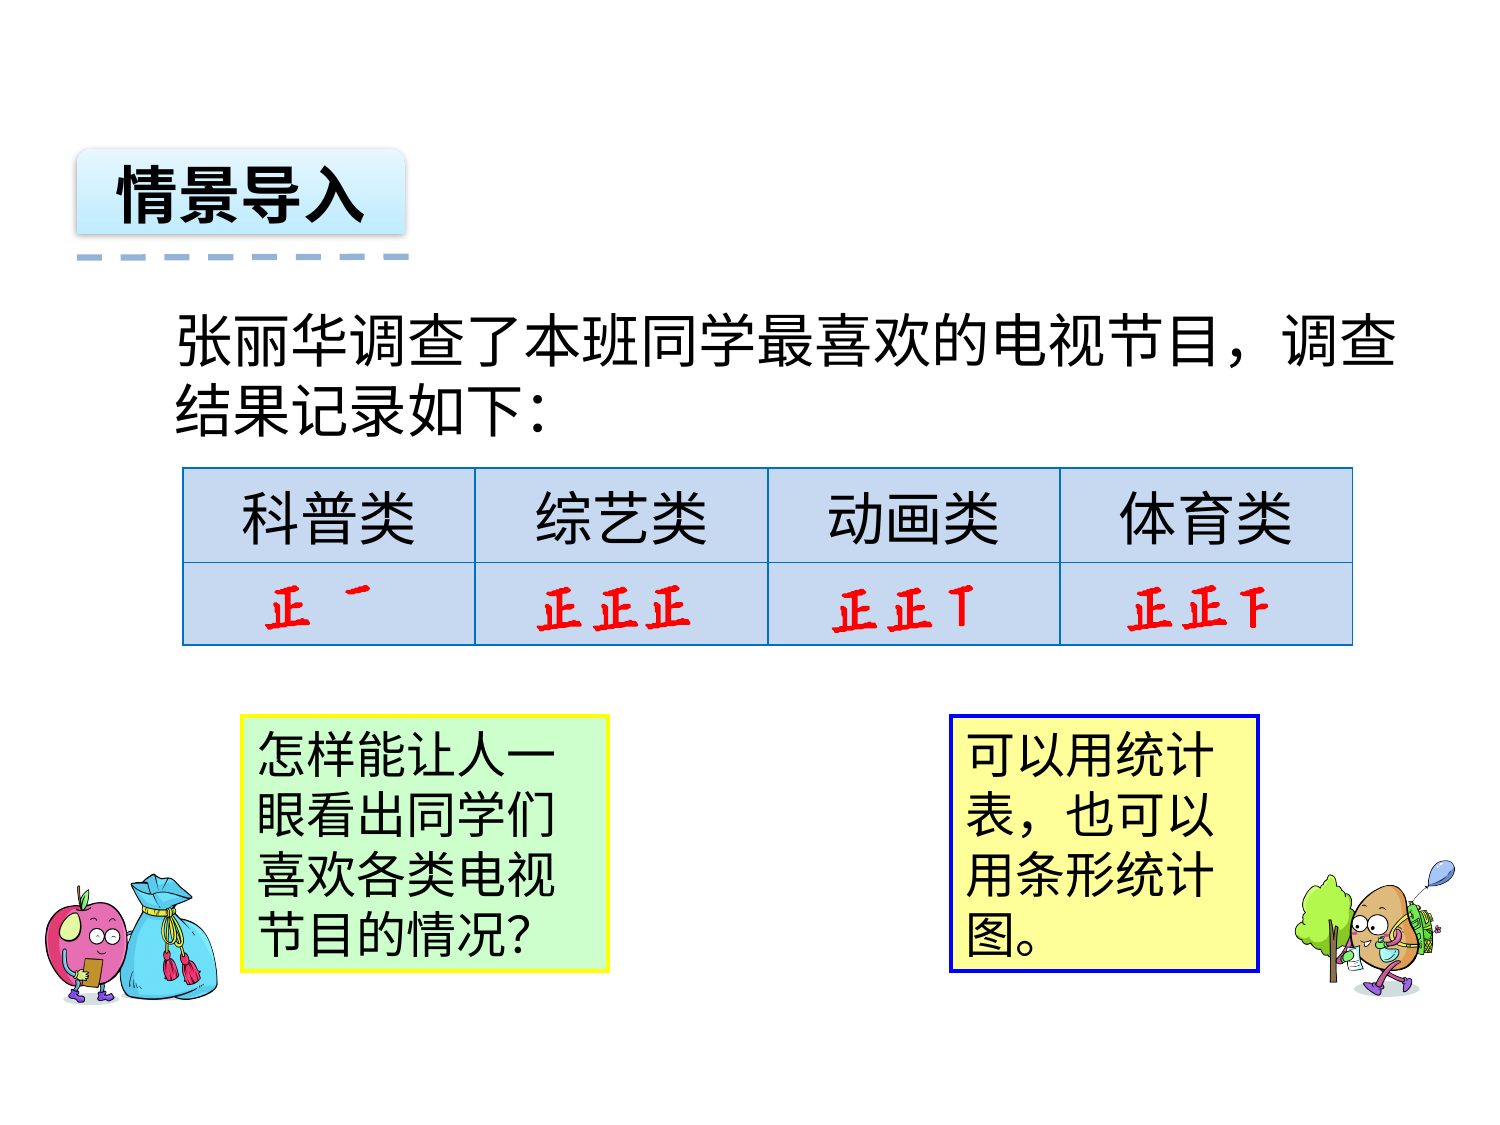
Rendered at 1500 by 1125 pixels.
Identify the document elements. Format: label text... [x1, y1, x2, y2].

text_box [265, 585, 370, 629]
table_cell [476, 563, 767, 644]
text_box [832, 585, 973, 633]
table_cell [769, 563, 1059, 644]
table_header 科普类 [184, 469, 474, 562]
table_cell [1061, 563, 1352, 644]
table_header 综艺类 [476, 469, 767, 562]
text_box 情景导入 [76, 148, 406, 235]
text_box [537, 585, 690, 631]
text_box 怎样能让人一眼看出同学们喜欢各类电视节目的情况？ [242, 716, 609, 971]
picture [14, 845, 251, 1030]
text_box 张丽华调查了本班同学最喜欢的电视节目，调查结果记录如下： [159, 296, 1424, 451]
table_cell [184, 563, 474, 644]
table_header 动画类 [769, 469, 1059, 562]
table_header 体育类 [1061, 469, 1352, 562]
text_box 可以用统计表，也可以用条形统计图。 [950, 716, 1258, 971]
picture [1240, 844, 1484, 1015]
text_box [1127, 585, 1268, 631]
